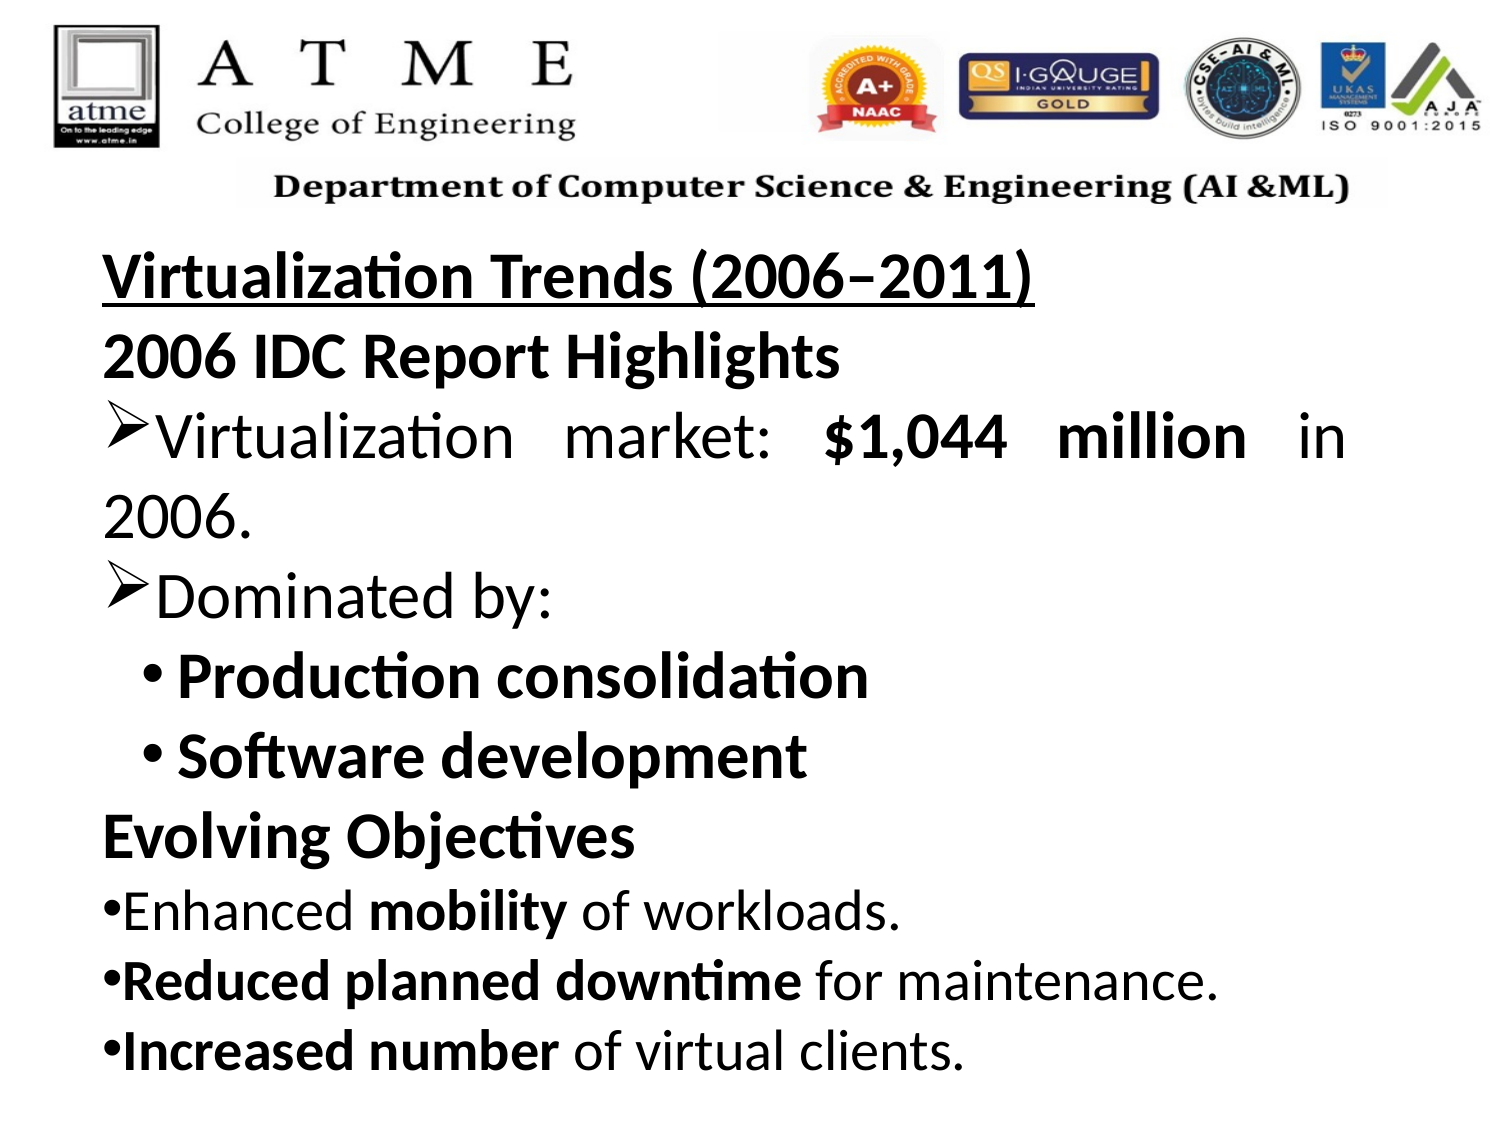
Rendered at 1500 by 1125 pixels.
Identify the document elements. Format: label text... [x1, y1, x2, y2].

text_box Virtualization Trends (2006–2011) 2006 IDC Report Highlights Virtualization market: $1,044 million in 2006. Dominated by: Production consolidation Software development Evolving Objectives Enhanced mobility of workloads. Reduced planned downtime for maintenance. Increased number of virtual clients. [87, 234, 1363, 1090]
picture [24, 0, 1500, 226]
